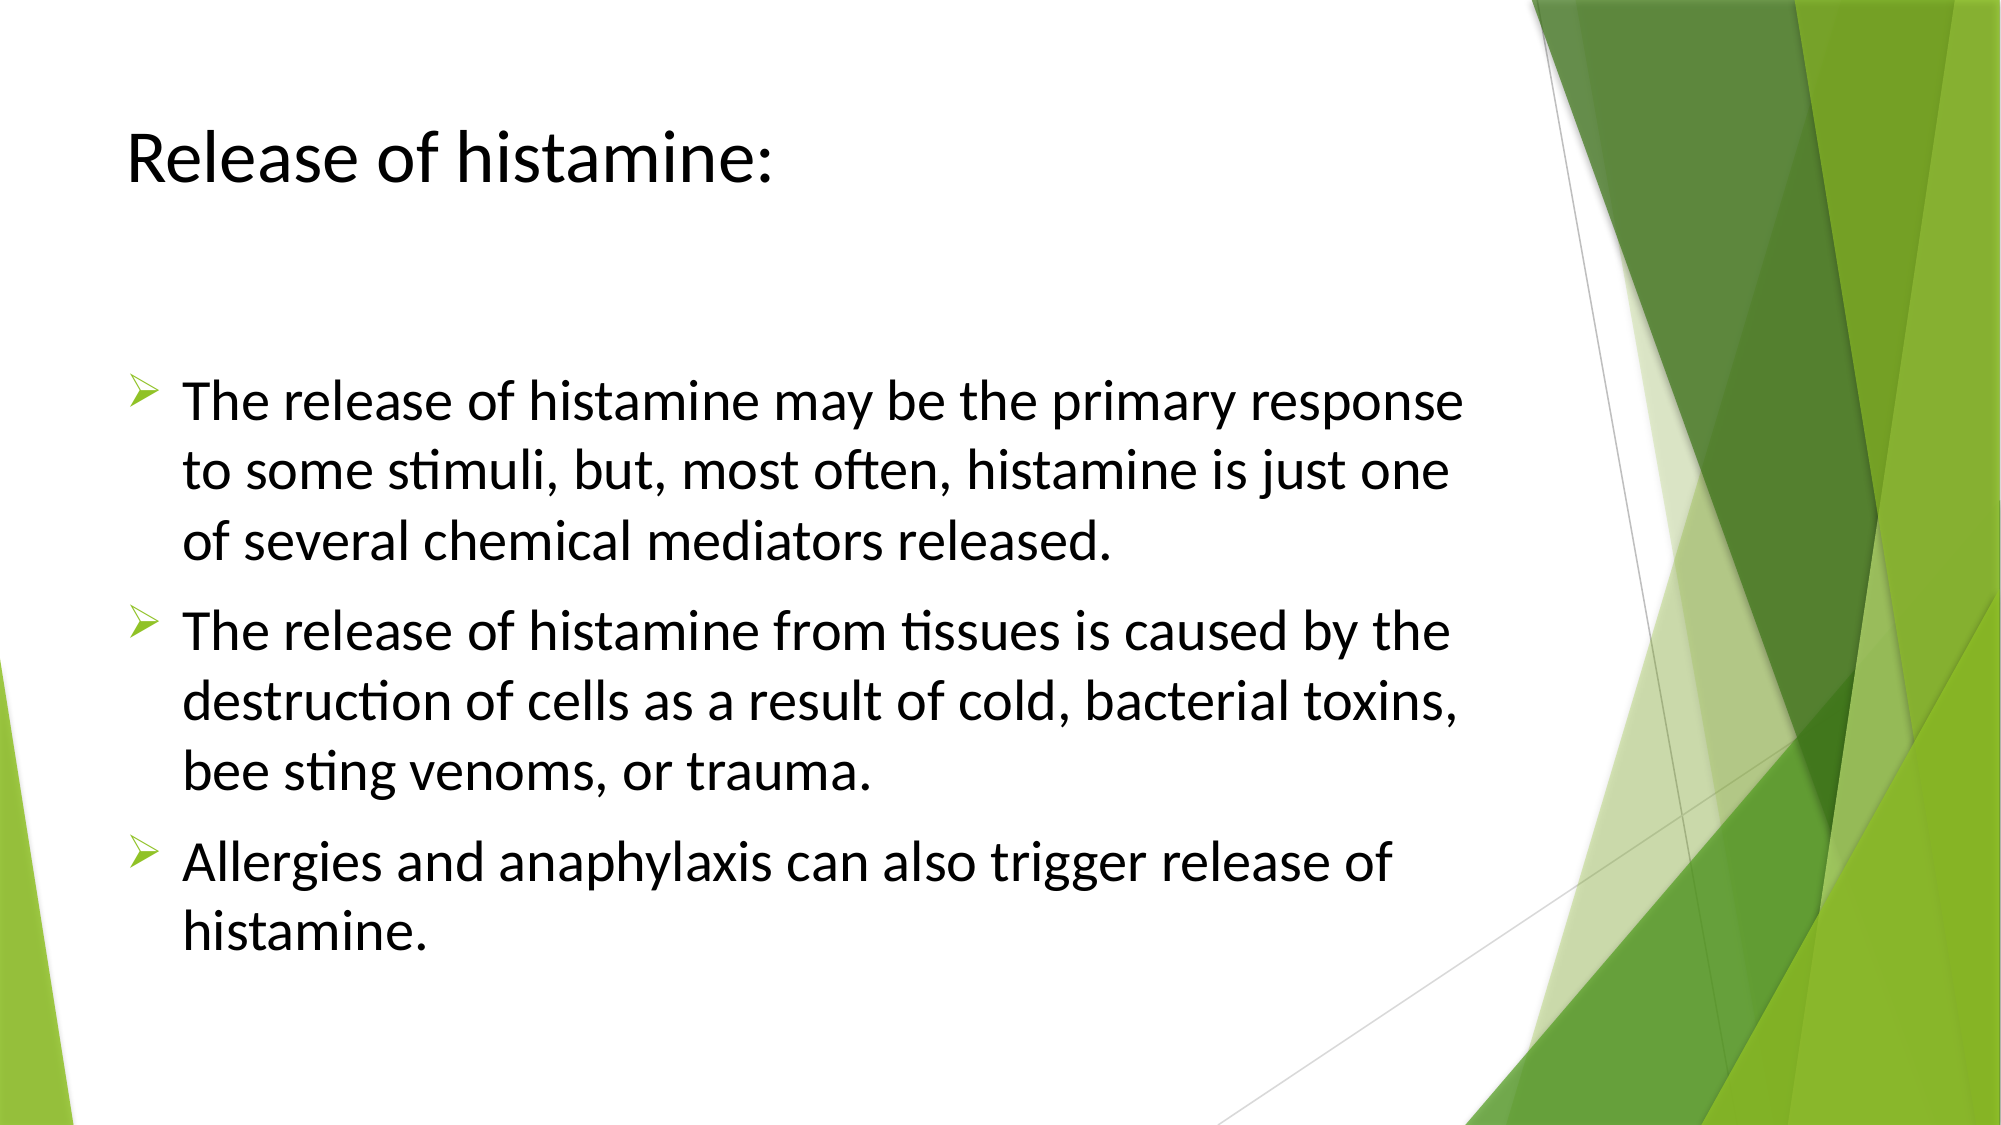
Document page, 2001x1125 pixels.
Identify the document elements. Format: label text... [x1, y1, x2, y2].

list The release of histamine may be the primary response to some stimuli, but, most often, histamine is just one of several chemical mediators released. The release of histamine from tissues is caused by the destruction of cells as a result of cold, bacterial toxins, bee sting venoms, or trauma. Allergies and anaphylaxis can also trigger release of histamine. [111, 354, 1522, 992]
title Release of histamine: [111, 99, 1522, 317]
